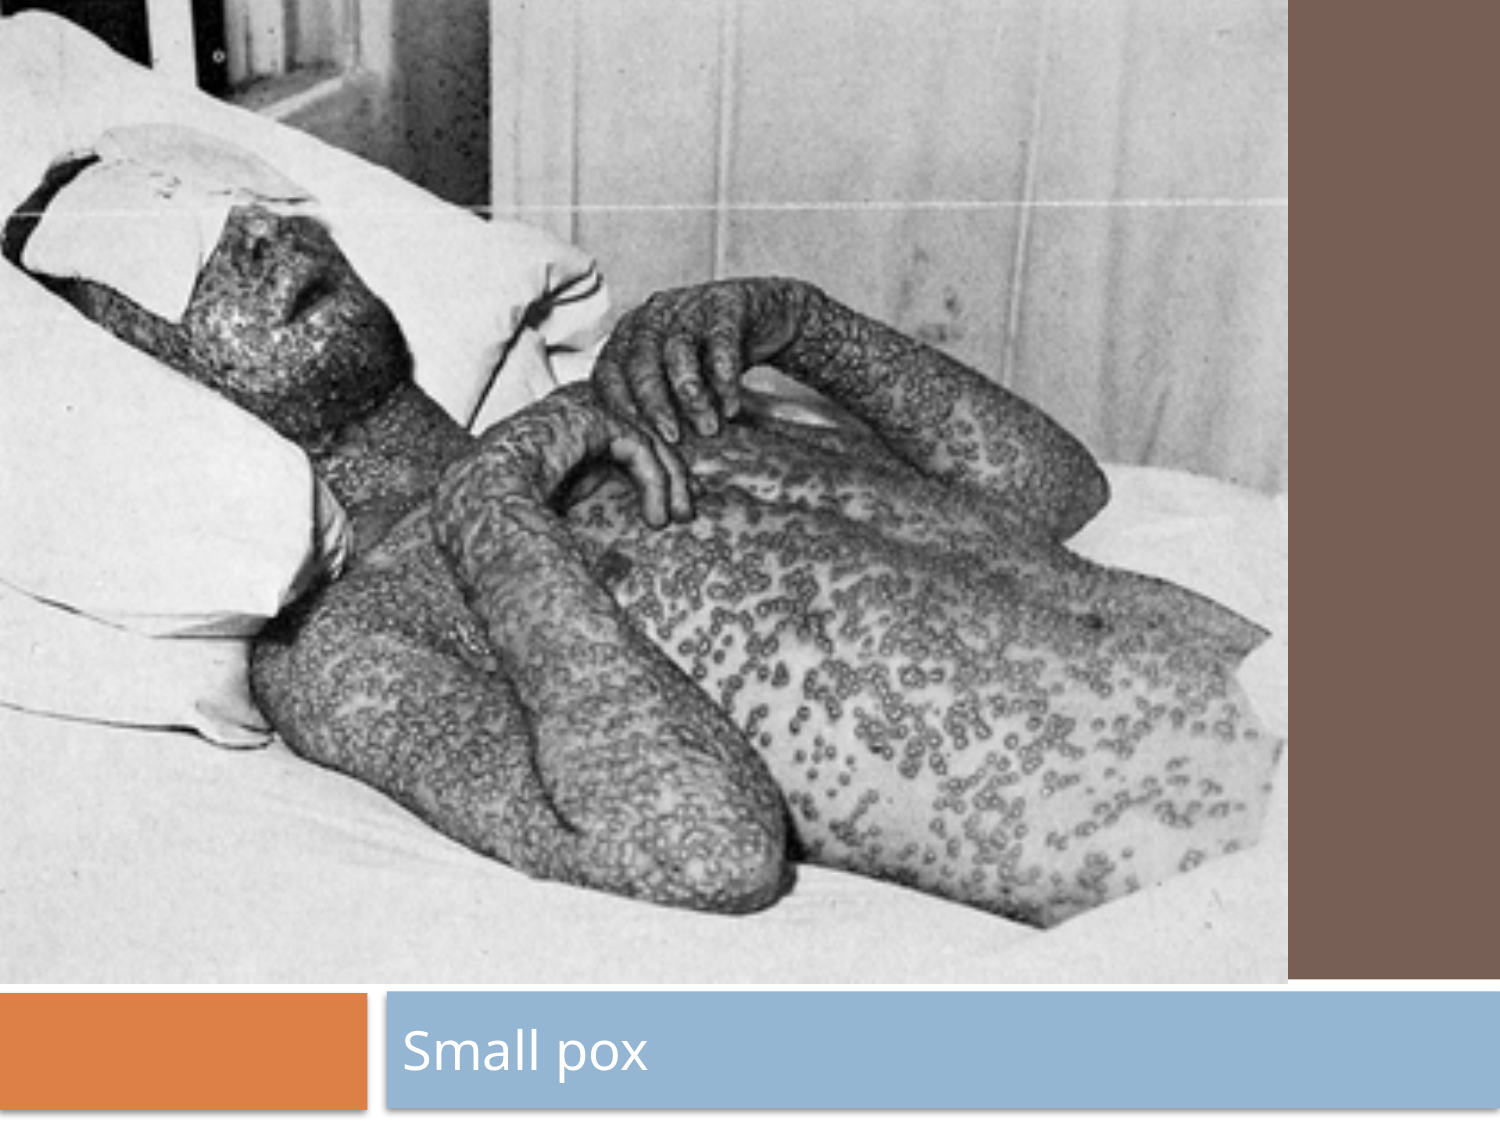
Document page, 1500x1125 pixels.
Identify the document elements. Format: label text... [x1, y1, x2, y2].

picture [0, 0, 1288, 984]
subtitle Small pox [387, 992, 1488, 1105]
